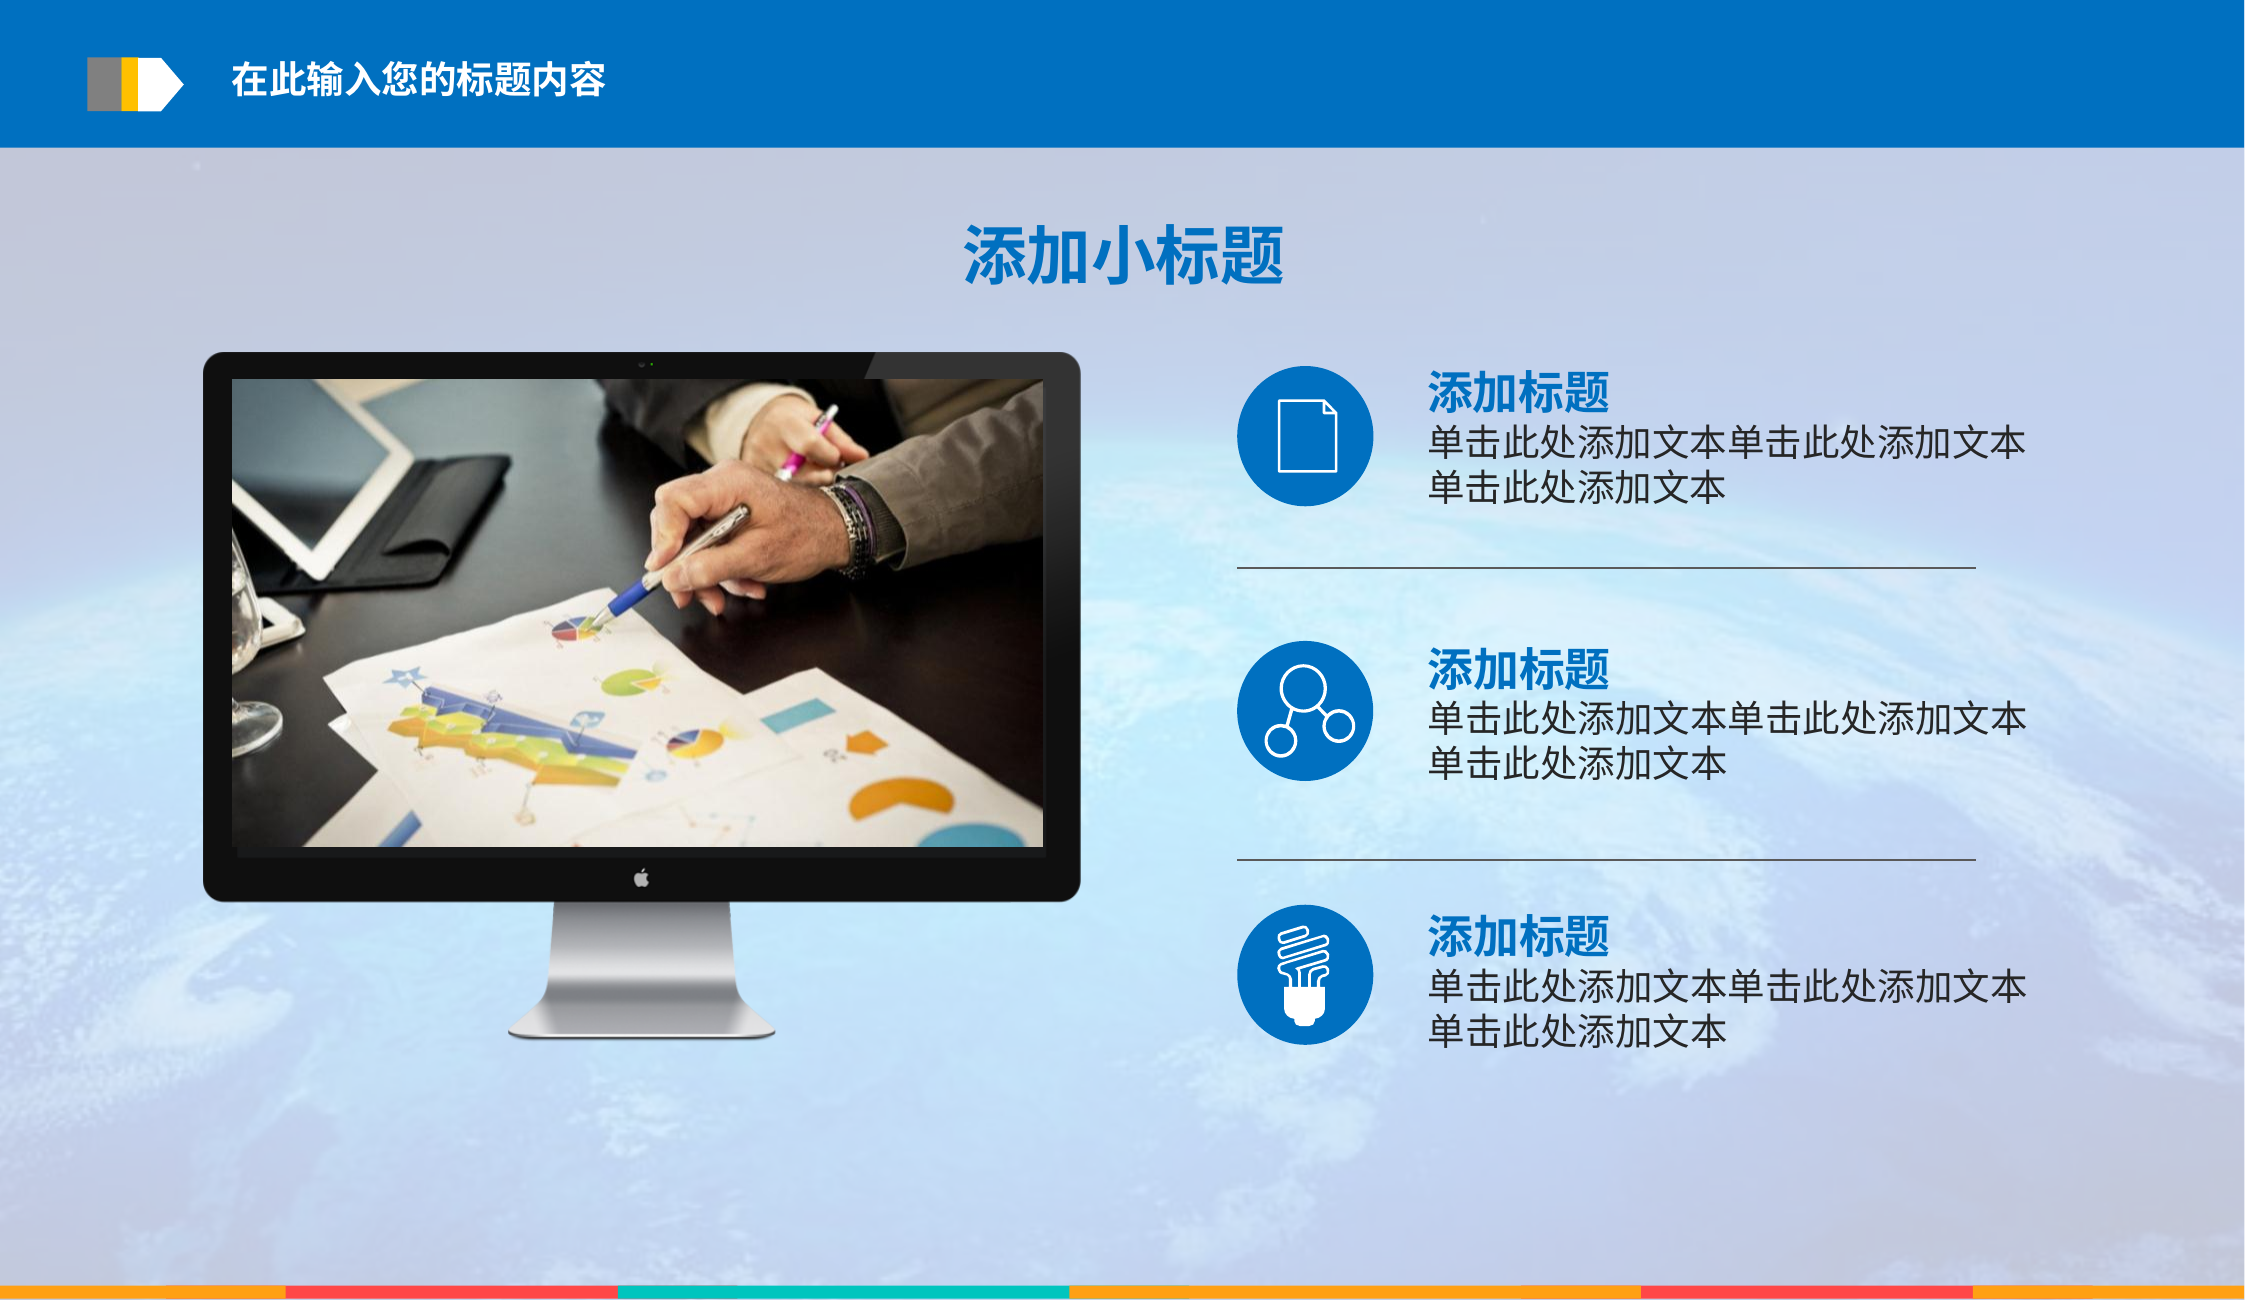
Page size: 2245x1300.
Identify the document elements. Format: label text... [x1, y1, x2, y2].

text_box [287, 1284, 617, 1300]
text_box [1068, 1284, 1642, 1300]
text_box 添加标题 单击此处添加文本单击此处添加文本 单击此处添加文本 [1404, 352, 2087, 521]
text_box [1237, 640, 1374, 781]
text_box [1237, 904, 1374, 1045]
text_box 在此输入您的标题内容 [219, 49, 998, 108]
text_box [1237, 365, 1374, 507]
text_box [617, 1284, 1068, 1300]
text_box [0, 1284, 287, 1300]
picture [203, 352, 1081, 1043]
text_box [1972, 1284, 2245, 1300]
text_box [1642, 1284, 1972, 1300]
text_box 添加小标题 [759, 203, 1488, 304]
text_box [0, 0, 2245, 149]
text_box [87, 57, 184, 112]
text_box 添加标题 单击此处添加文本单击此处添加文本 单击此处添加文本 [1404, 896, 2088, 1065]
text_box 添加标题 单击此处添加文本单击此处添加文本 单击此处添加文本 [1404, 628, 2088, 797]
